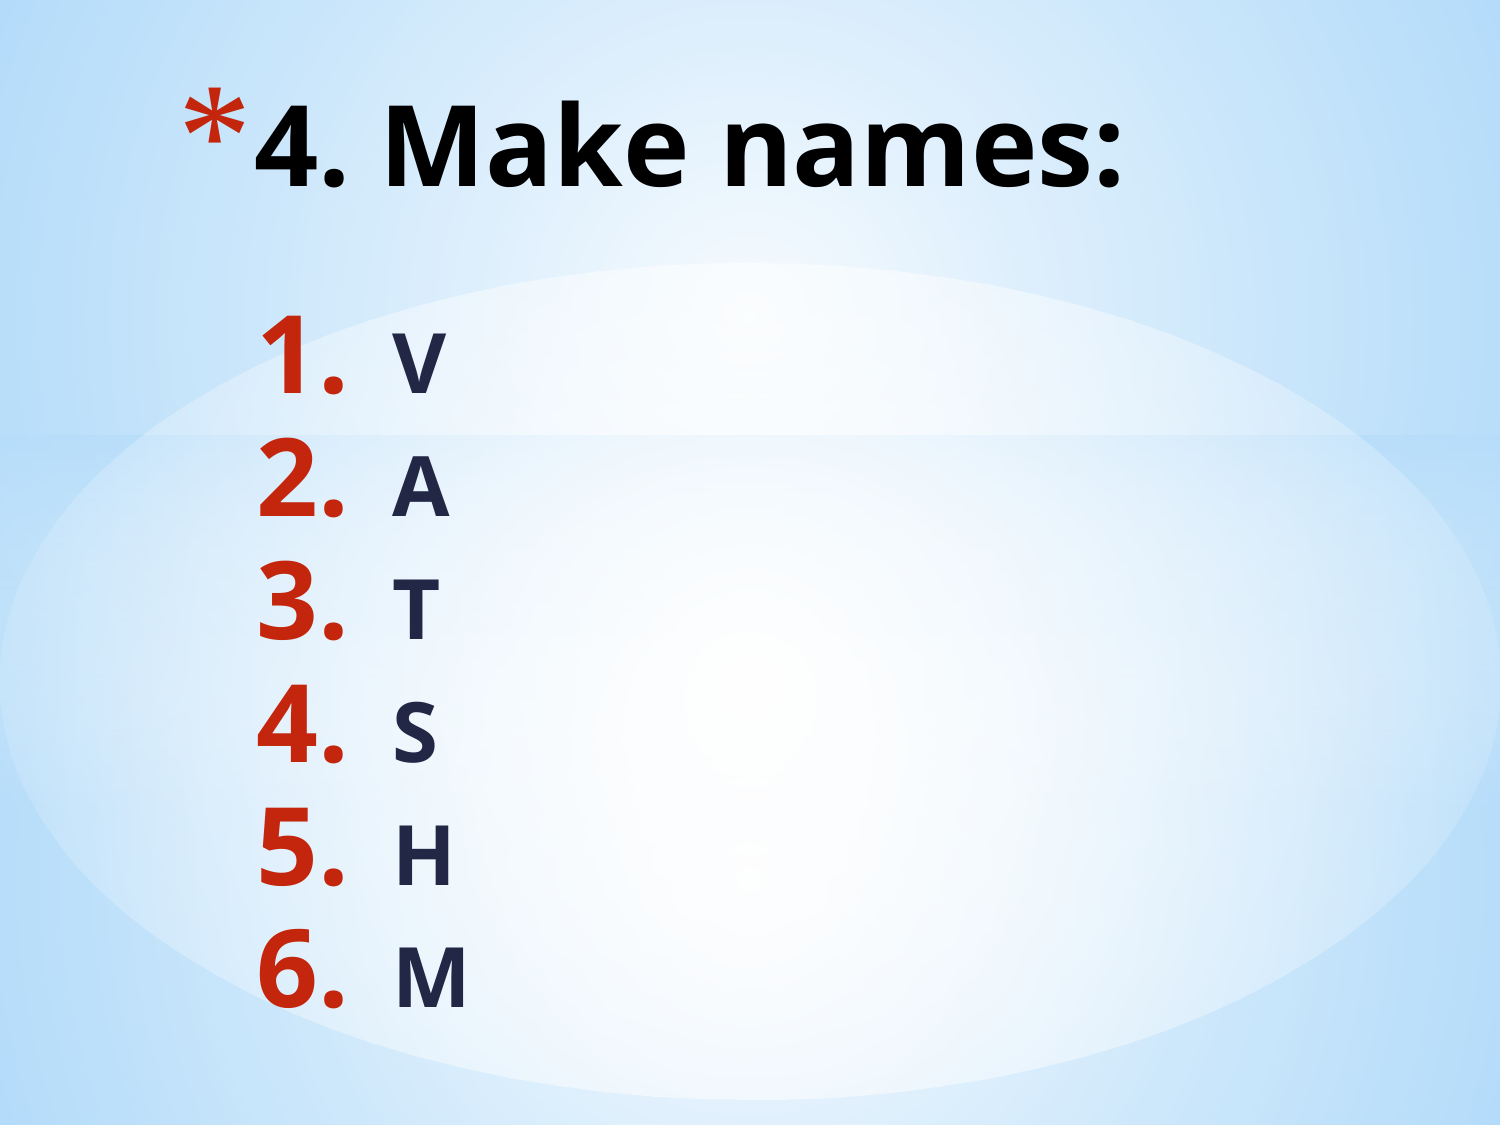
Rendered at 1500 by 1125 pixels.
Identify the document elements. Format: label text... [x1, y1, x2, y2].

subtitle V A T S H M [241, 302, 1167, 1047]
title 4. Make names: [134, 66, 1312, 279]
